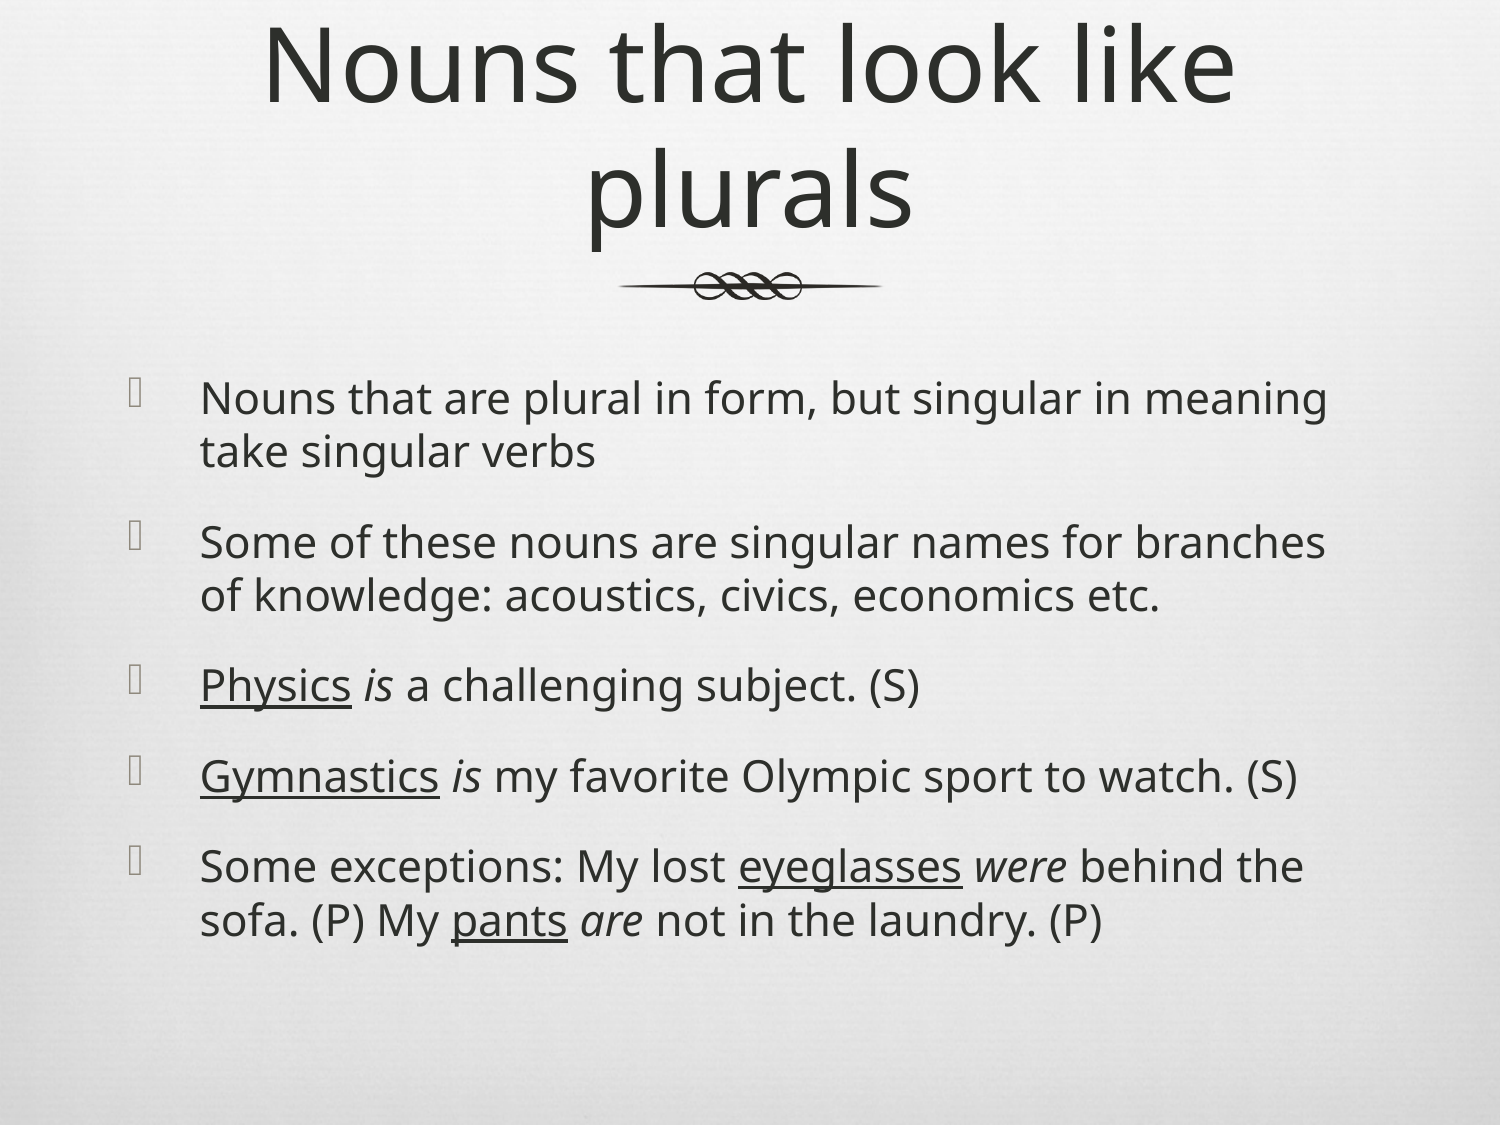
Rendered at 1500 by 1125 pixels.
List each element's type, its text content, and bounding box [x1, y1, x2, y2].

title Nouns that look like plurals [112, 11, 1388, 236]
list Nouns that are plural in form, but singular in meaning take singular verbs Some of these nouns are singular names for branches of knowledge: acoustics, civics, economics etc. Physics is a challenging subject. (S) Gymnastics is my favorite Olympic sport to watch. (S) Some exceptions: My lost eyeglasses were behind the sofa. (P) My pants are not in the laundry. (P) [112, 362, 1388, 963]
picture [615, 272, 885, 300]
